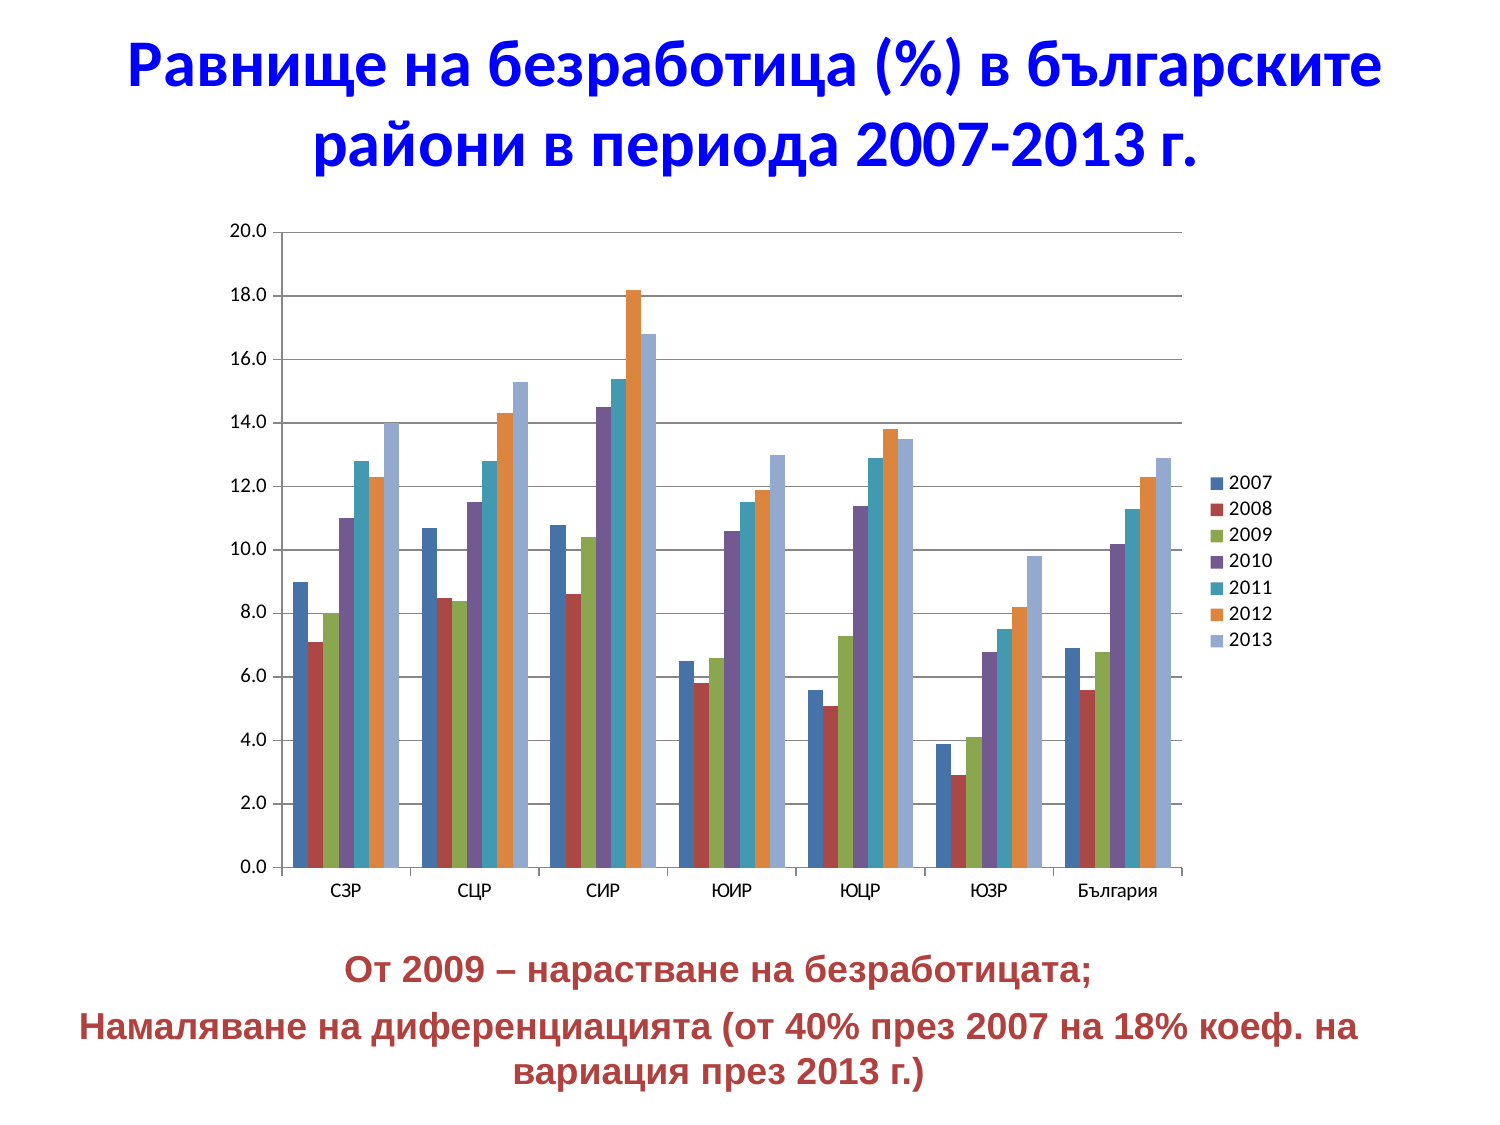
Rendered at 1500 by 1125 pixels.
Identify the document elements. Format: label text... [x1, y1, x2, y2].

chart [207, 207, 1293, 918]
title Равнище на безработица (%) в българските райони в периода 2007-2013 г. [87, 37, 1425, 163]
text_box От 2009 – нарастване на безработицата; Намаляване на диференциацията (от 40% през 2007 на 18% коеф. на вариация през 2013 г.) [49, 937, 1388, 1100]
